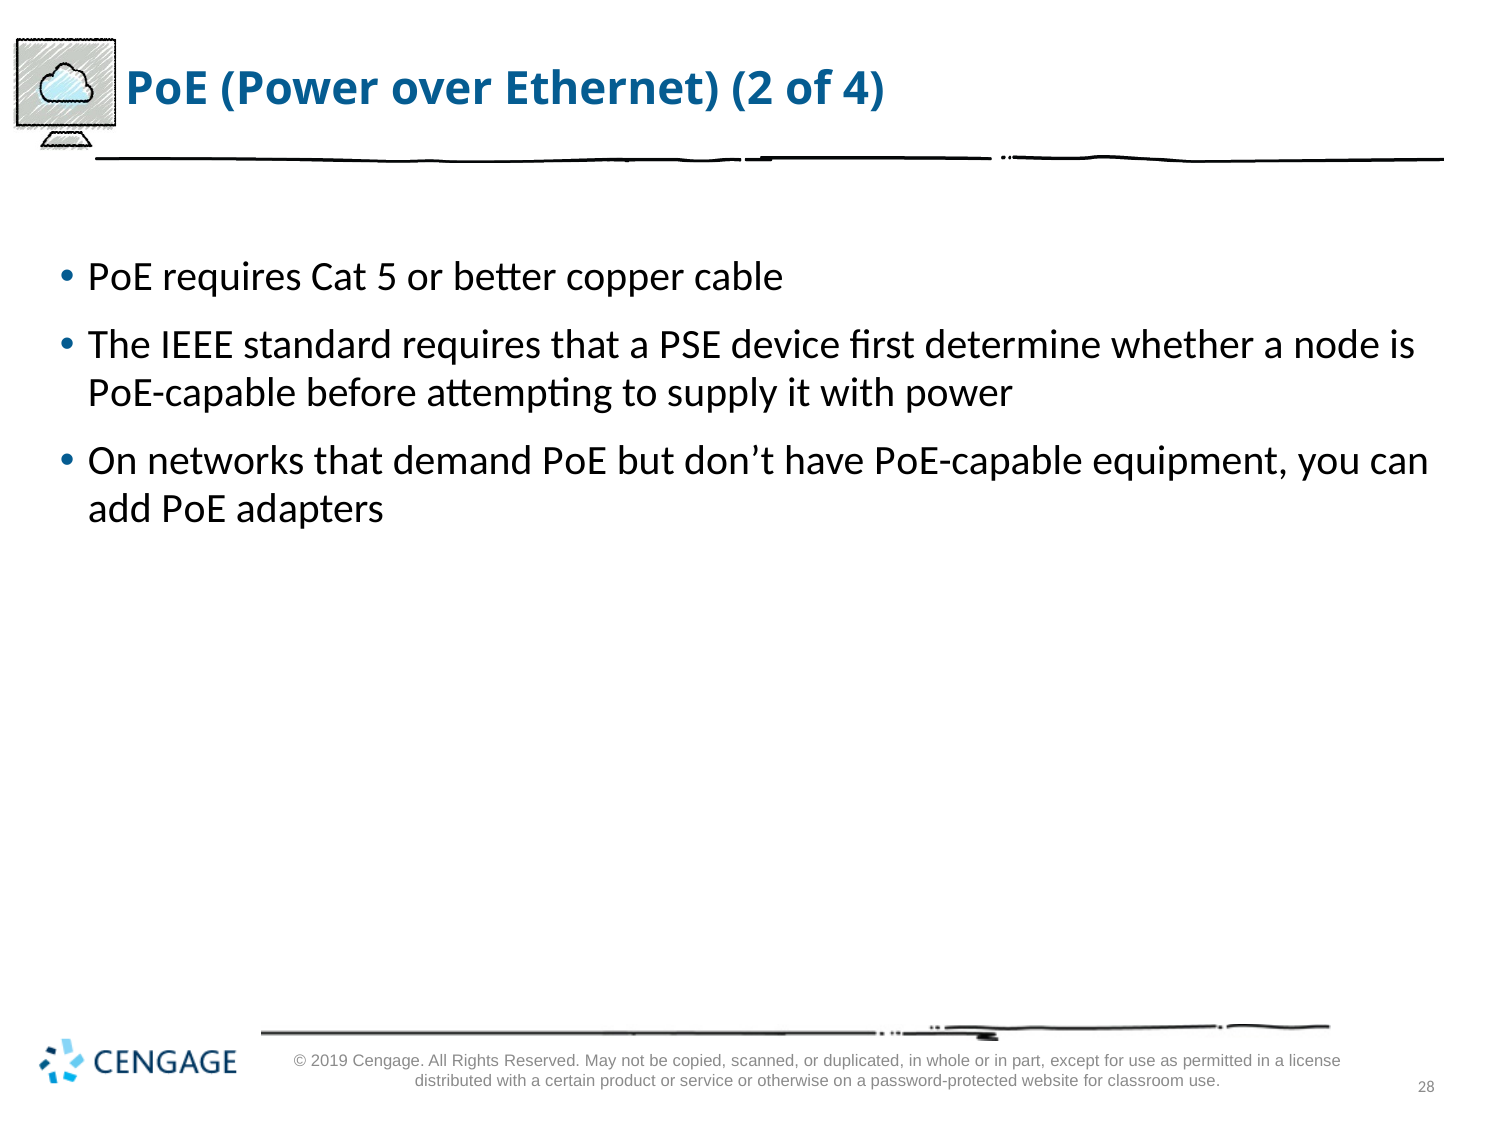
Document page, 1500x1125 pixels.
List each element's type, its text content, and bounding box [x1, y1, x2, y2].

list P o E requires Cat 5 or better copper cable The I E E E standard requires that a P S E device first determine whether a node is P o E-capable before attempting to supply it with power On networks that demand P o E but don’t have P o E-capable equipment, you can add P o E adapters [59, 252, 1441, 543]
picture [19, 1025, 249, 1096]
picture [95, 155, 1444, 163]
picture [13, 36, 117, 151]
picture [261, 1024, 1331, 1041]
title P o E (Power over Ethernet) (2 of 4) [125, 66, 1442, 116]
footer © 2019 Cengage. All Rights Reserved. May not be copied, scanned, or duplicated, in whole or in part, except for use as permitted in a license distributed with a certain product or service or otherwise on a password-protected website for classroom use. [262, 1050, 1375, 1091]
